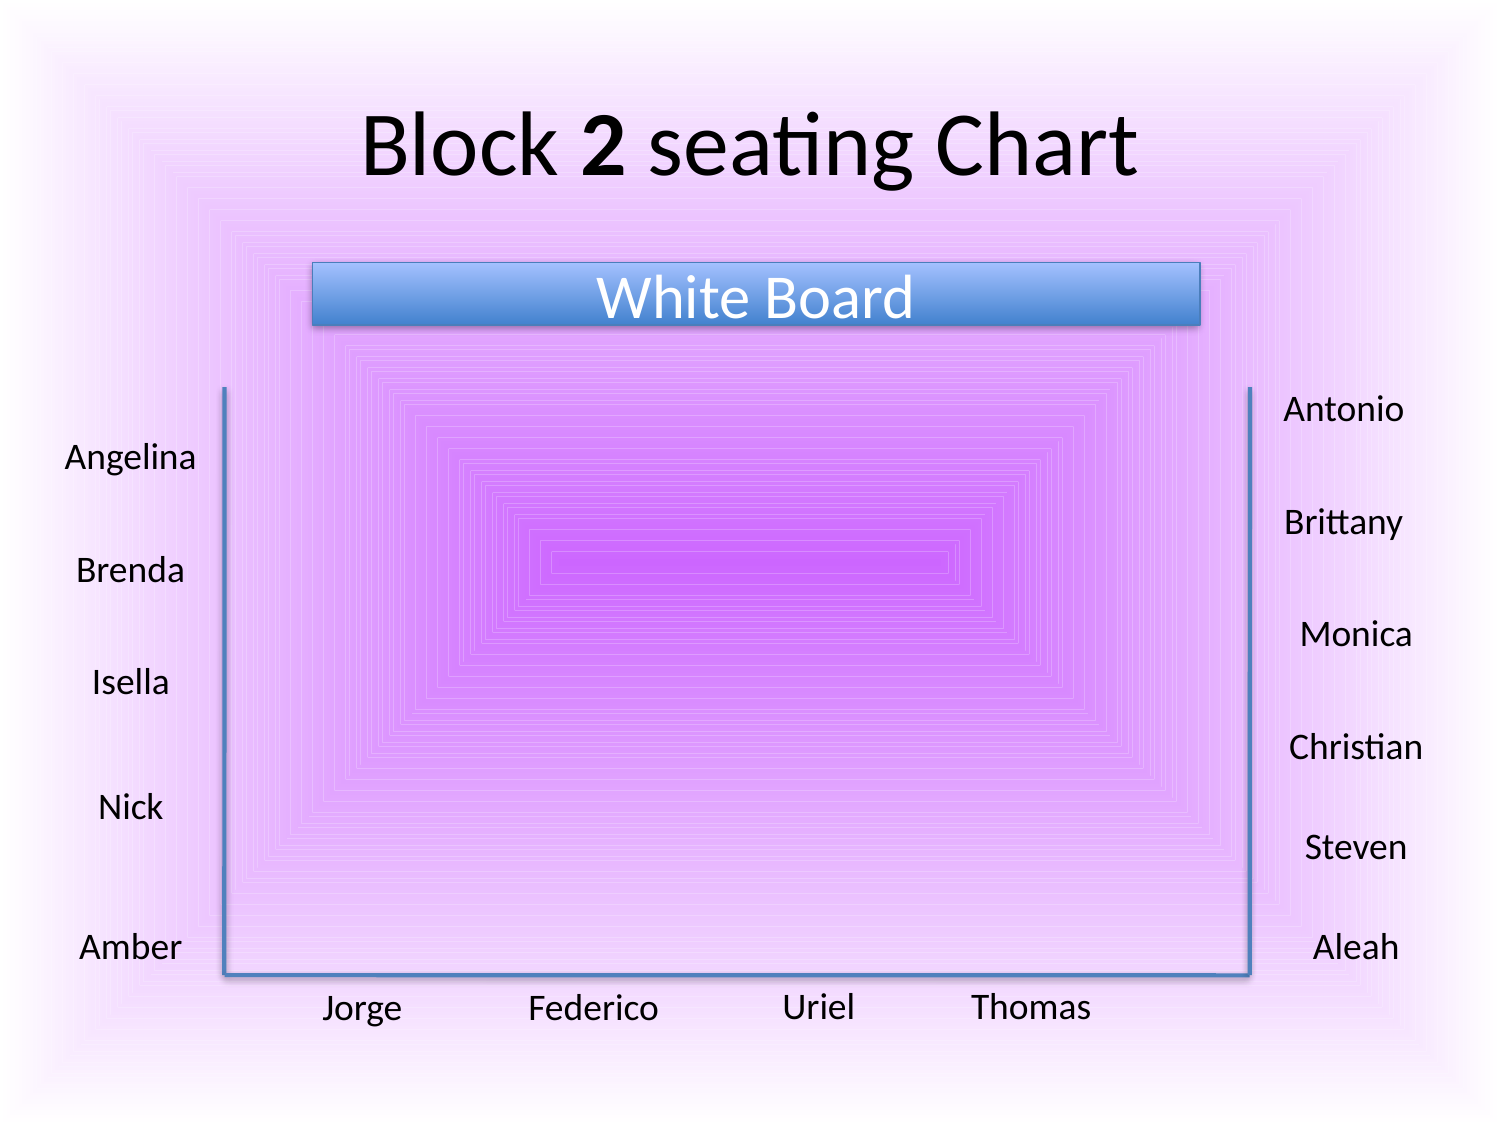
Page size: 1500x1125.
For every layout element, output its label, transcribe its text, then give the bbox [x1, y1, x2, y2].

title Block 2 seating Chart [75, 45, 1425, 233]
text_box Christian [1262, 714, 1450, 775]
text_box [224, 386, 1251, 976]
text_box Aleah [1262, 914, 1450, 975]
text_box Steven [1262, 814, 1450, 875]
text_box Monica [1262, 601, 1450, 662]
text_box Angelina [36, 424, 218, 485]
text_box Thomas [937, 984, 1125, 1035]
text_box Brenda [36, 537, 218, 598]
text_box Jorge [268, 984, 457, 1036]
text_box Federico [500, 984, 688, 1036]
text_box Isella [37, 649, 218, 710]
text_box Amber [37, 914, 218, 975]
text_box Nick [37, 774, 218, 835]
text_box White Board [312, 262, 1201, 326]
text_box Brittany [1255, 489, 1438, 550]
text_box Uriel [725, 984, 913, 1035]
text_box Antonio [1250, 376, 1438, 437]
